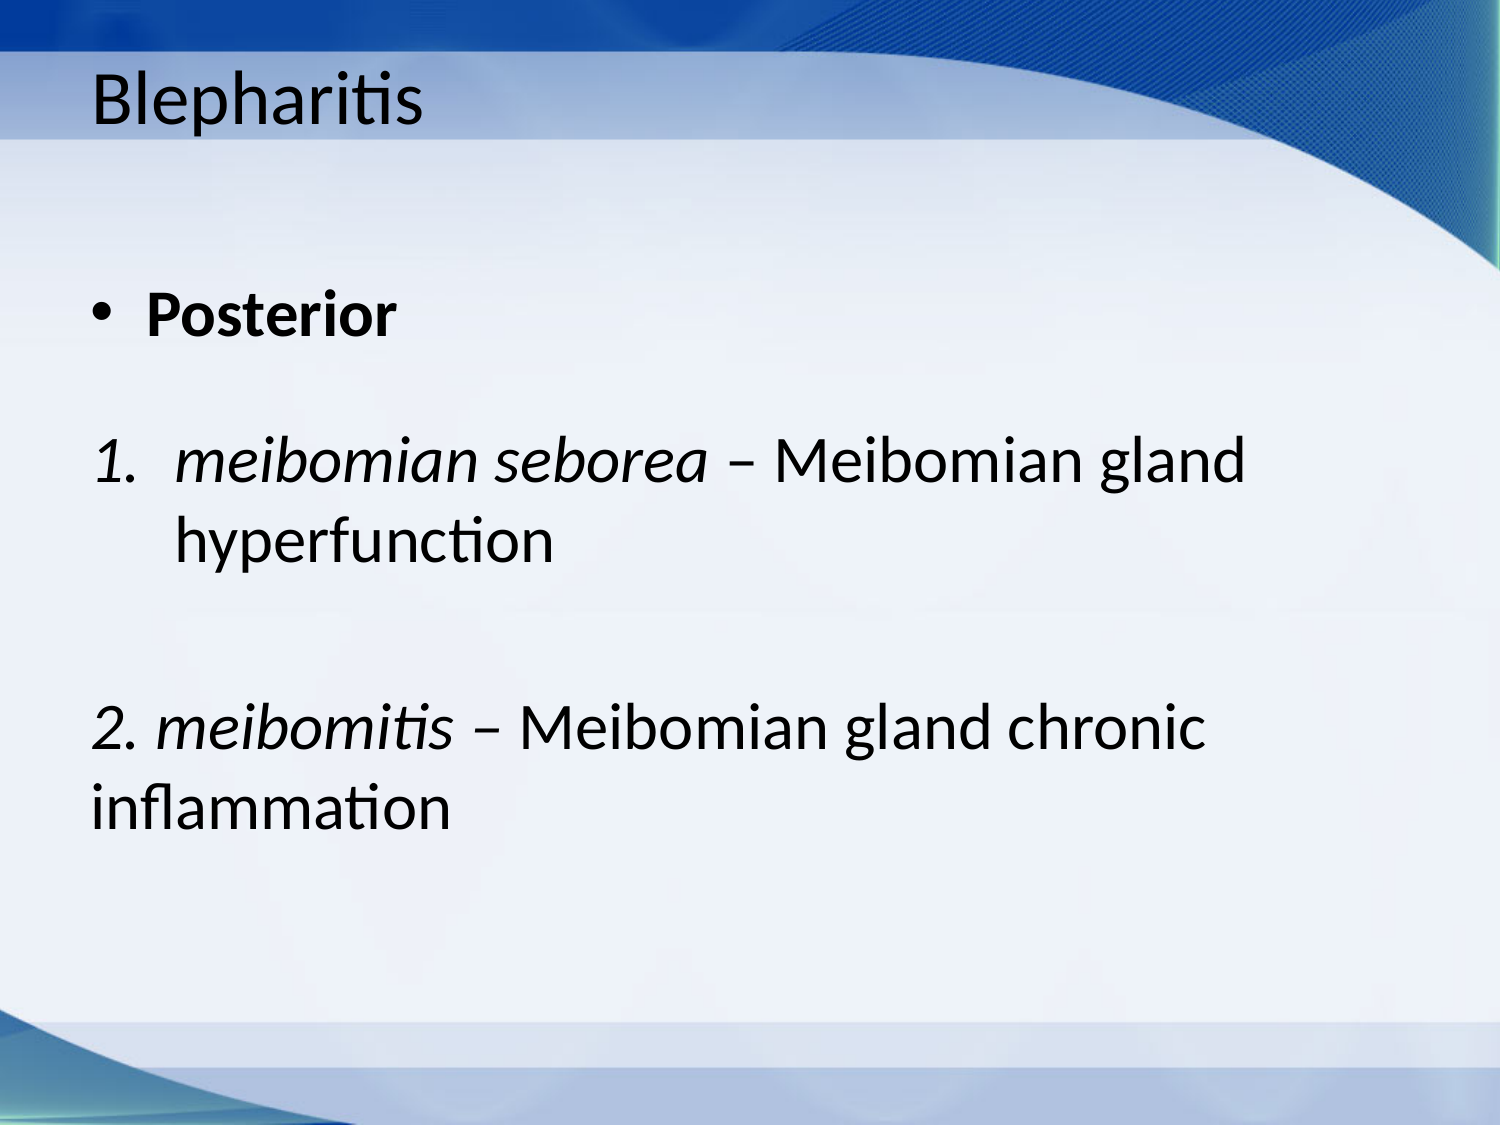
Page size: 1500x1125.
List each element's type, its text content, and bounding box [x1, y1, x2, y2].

list Posterior meibomian seborea – Meibomian gland hyperfunction 2. meibomitis – Meibomian gland chronic inflammation [75, 262, 1425, 1059]
picture [0, 0, 1500, 1125]
title Blepharitis [76, 0, 1427, 188]
